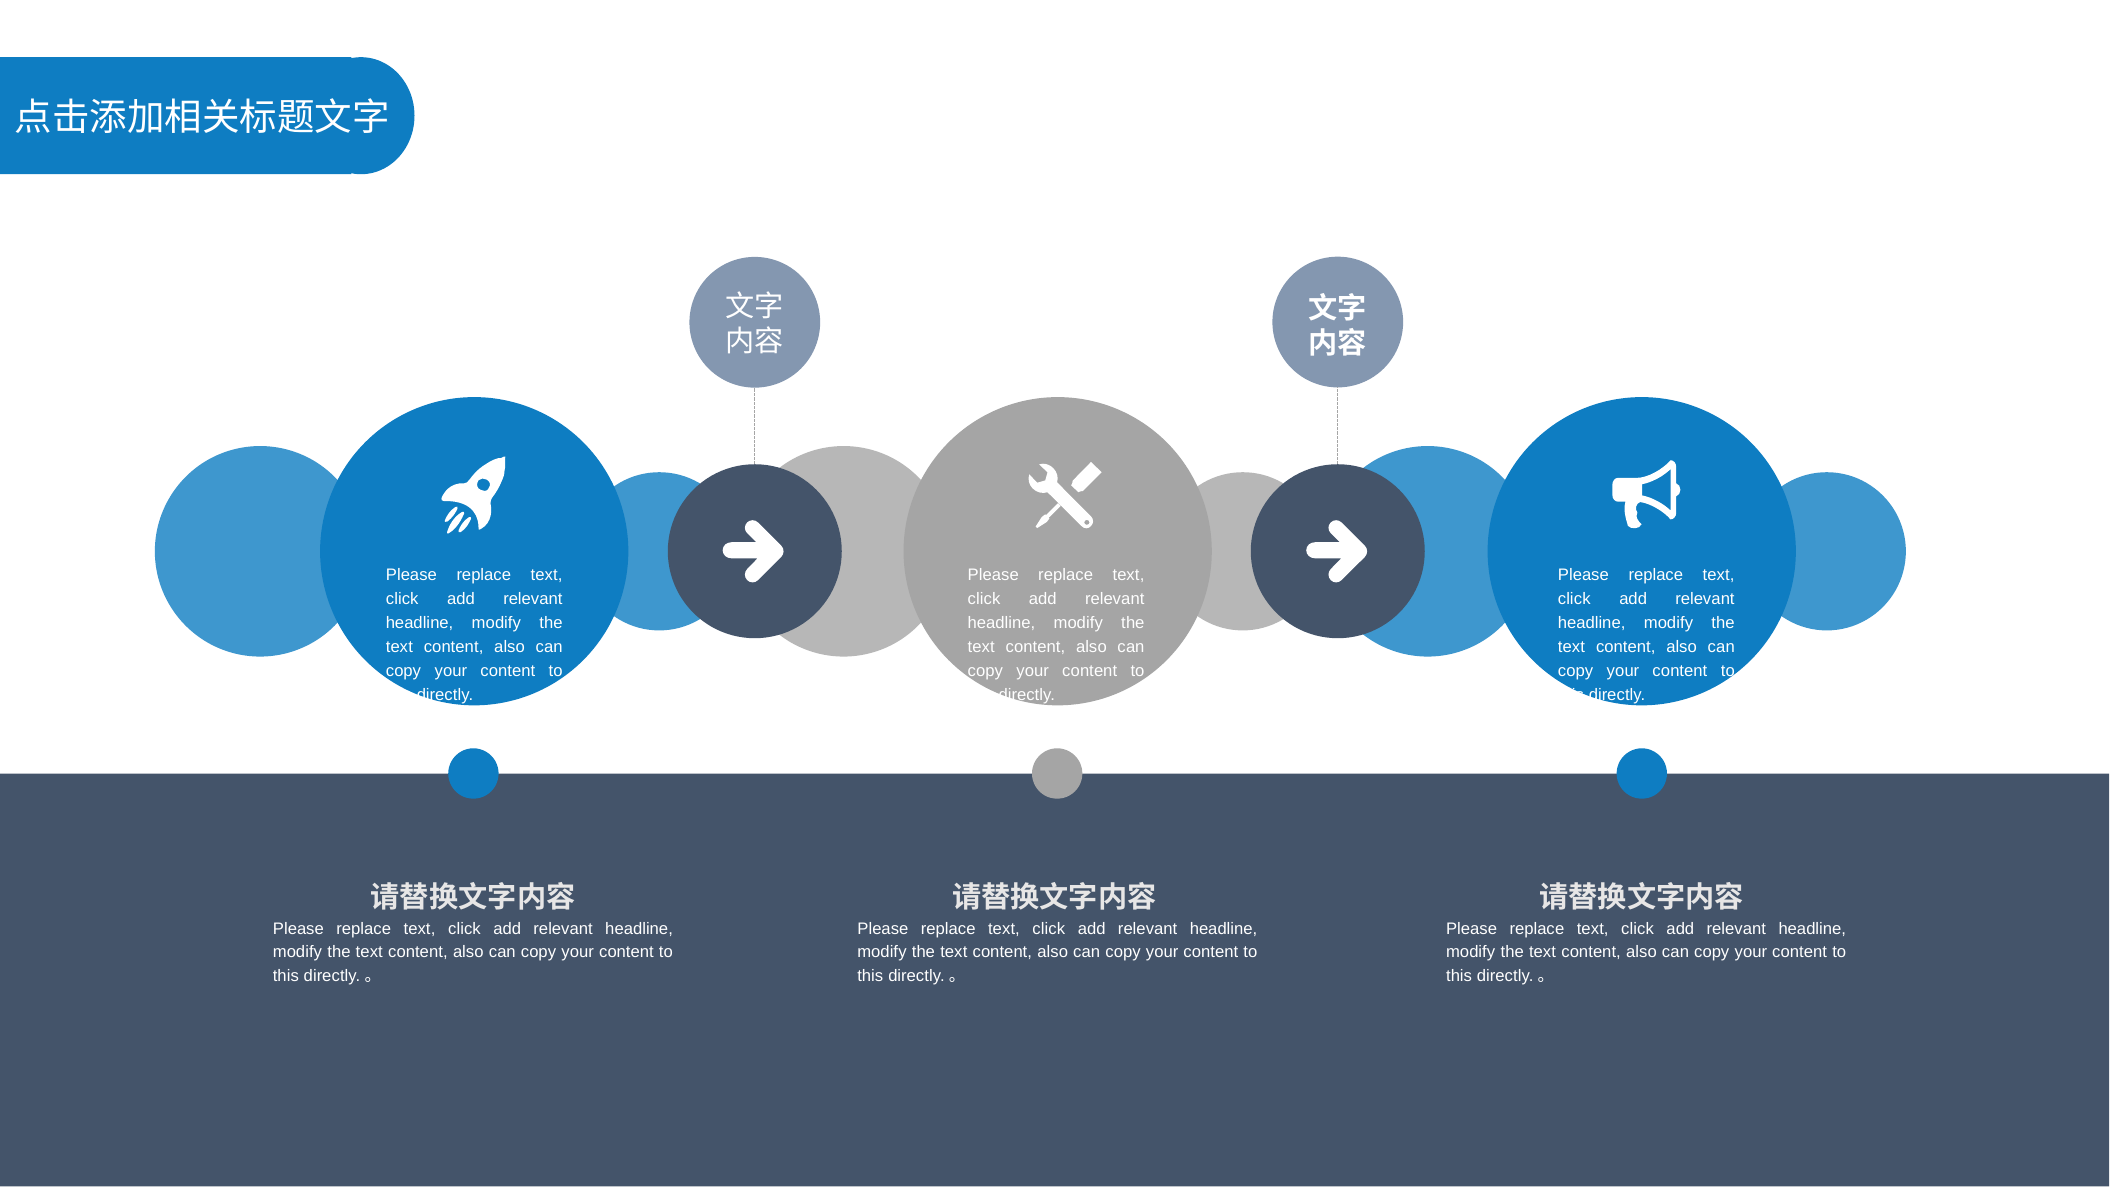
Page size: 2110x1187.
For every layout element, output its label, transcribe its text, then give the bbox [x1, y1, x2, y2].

text_box Please replace text, click add relevant headline, modify the text content, also can copy your content to this directly.。 [842, 906, 1273, 993]
text_box 点击添加相关标题文字 [0, 85, 415, 146]
text_box [1615, 747, 1669, 800]
text_box 请替换文字内容 [937, 863, 1172, 921]
text_box [1030, 747, 1084, 800]
text_box Please replace text, click add relevant headline, modify the text content, also can copy your content to this directly.。 [1431, 906, 1862, 993]
text_box [0, 772, 2110, 1187]
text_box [154, 256, 1906, 711]
text_box [447, 747, 500, 800]
text_box 请替换文字内容 [1524, 863, 1759, 921]
text_box Please replace text, click add relevant headline, modify the text content, also can copy your content to this directly.。 [258, 906, 689, 993]
text_box 请替换文字内容 [356, 863, 591, 921]
